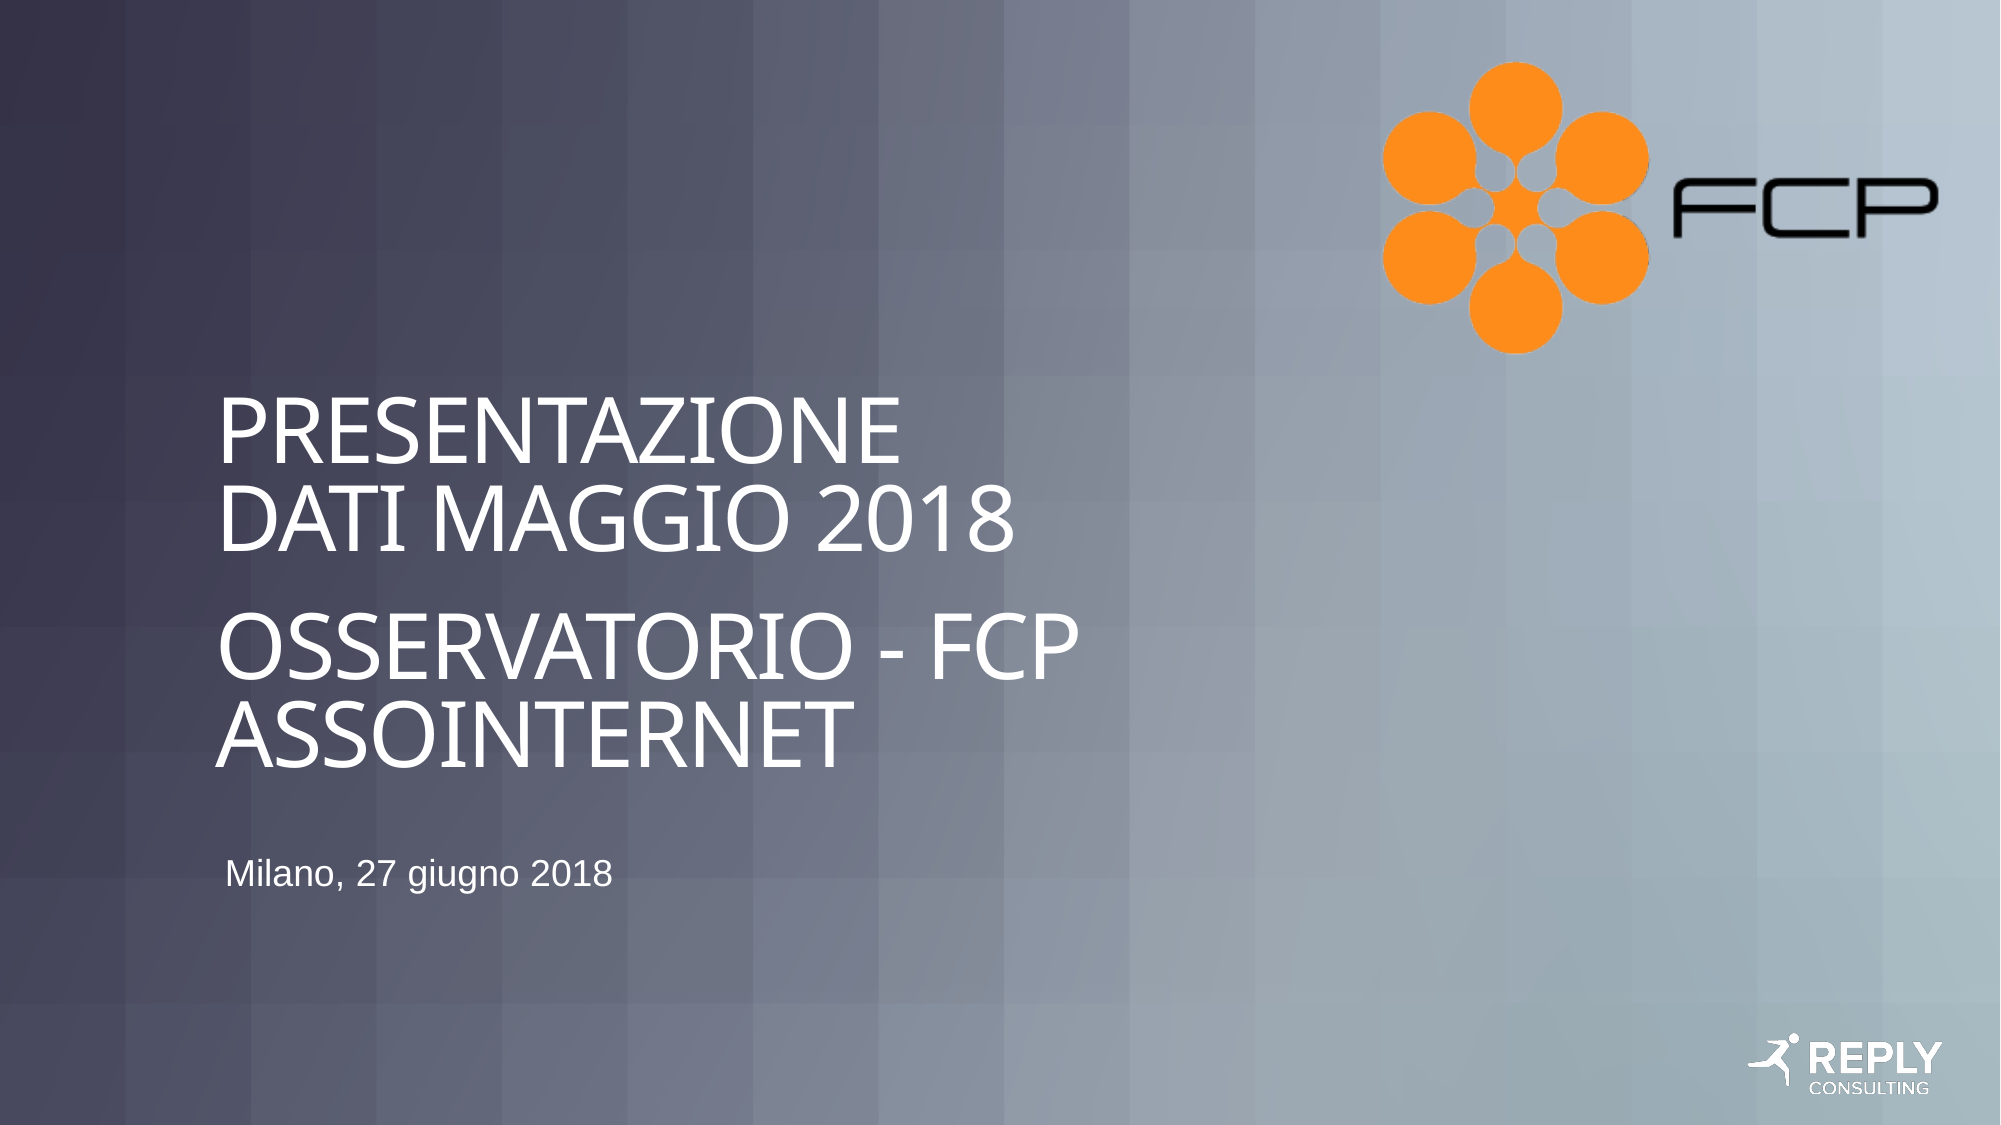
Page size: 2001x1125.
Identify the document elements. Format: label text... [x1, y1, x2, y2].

subtitle Milano, 27 giugno 2018 [224, 848, 1469, 921]
text_box PRESENTAZIONE DATI MAGGIO 2018 OSSERVATORIO - FCP ASSOINTERNET [215, 257, 1379, 786]
picture [0, 0, 2001, 1125]
